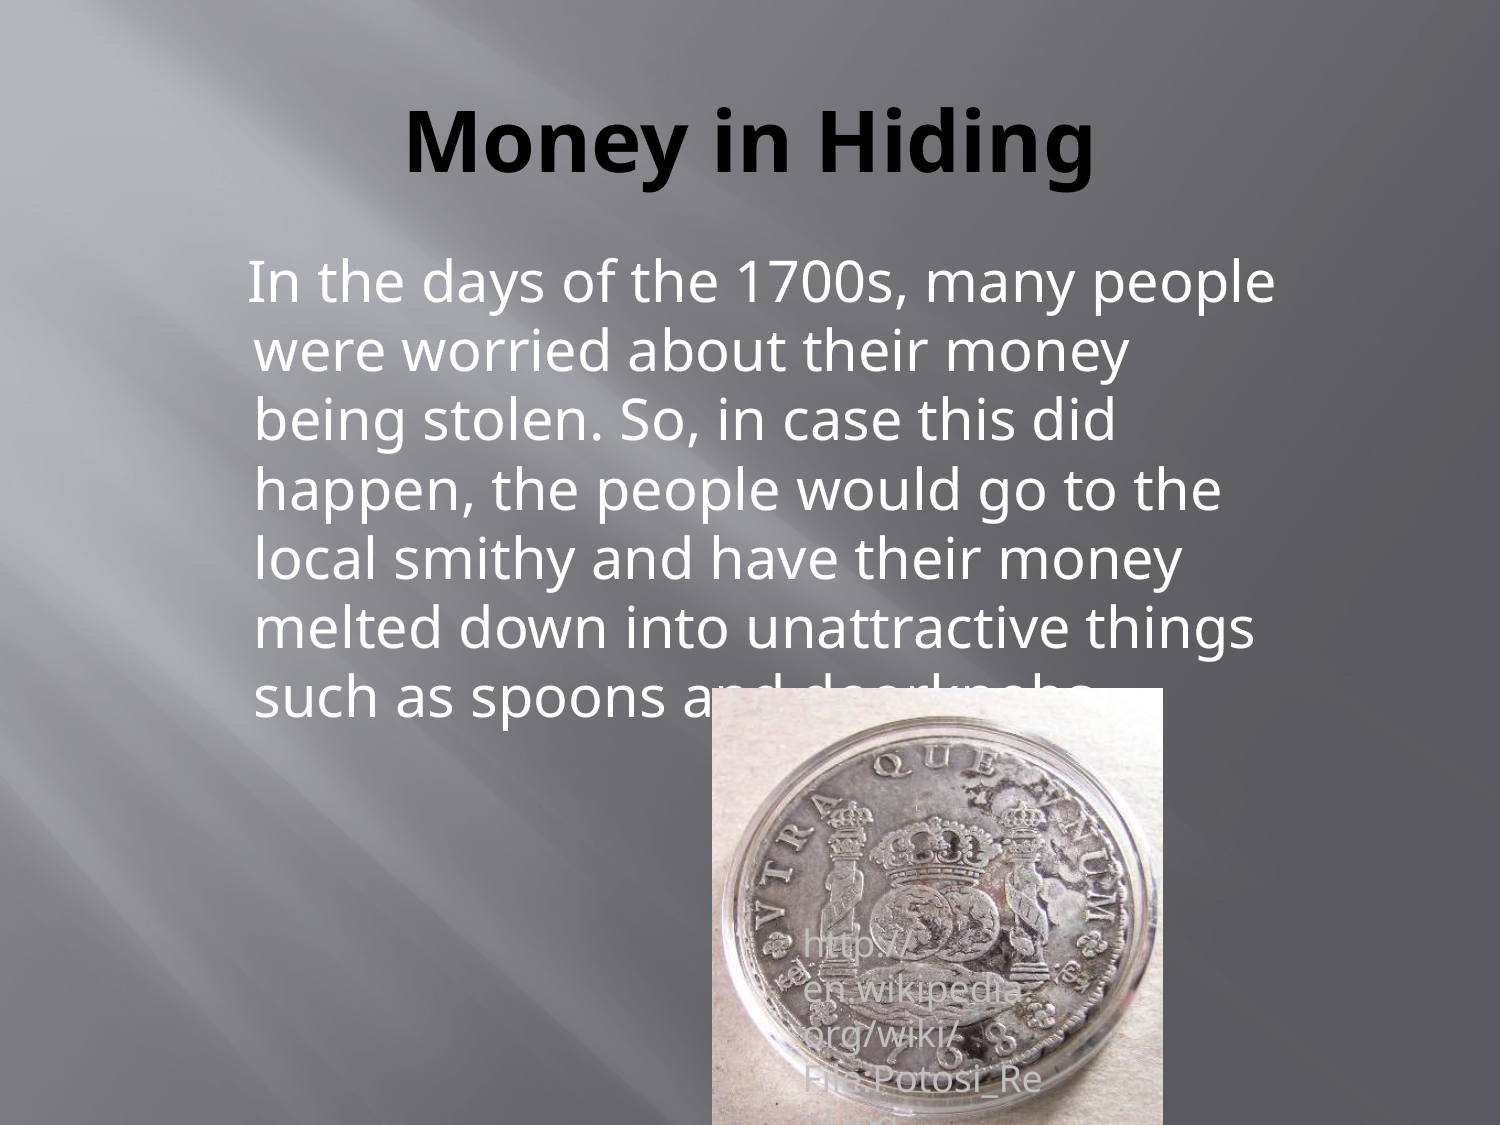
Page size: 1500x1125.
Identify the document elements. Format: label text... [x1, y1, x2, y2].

picture [712, 687, 1163, 1125]
list In the days of the 1700s, many people were worried about their money being stolen. So, in case this did happen, the people would go to the local smithy and have their money melted down into unattractive things such as spoons and doorknobs. [150, 237, 1300, 763]
title Money in Hiding [75, 45, 1425, 233]
